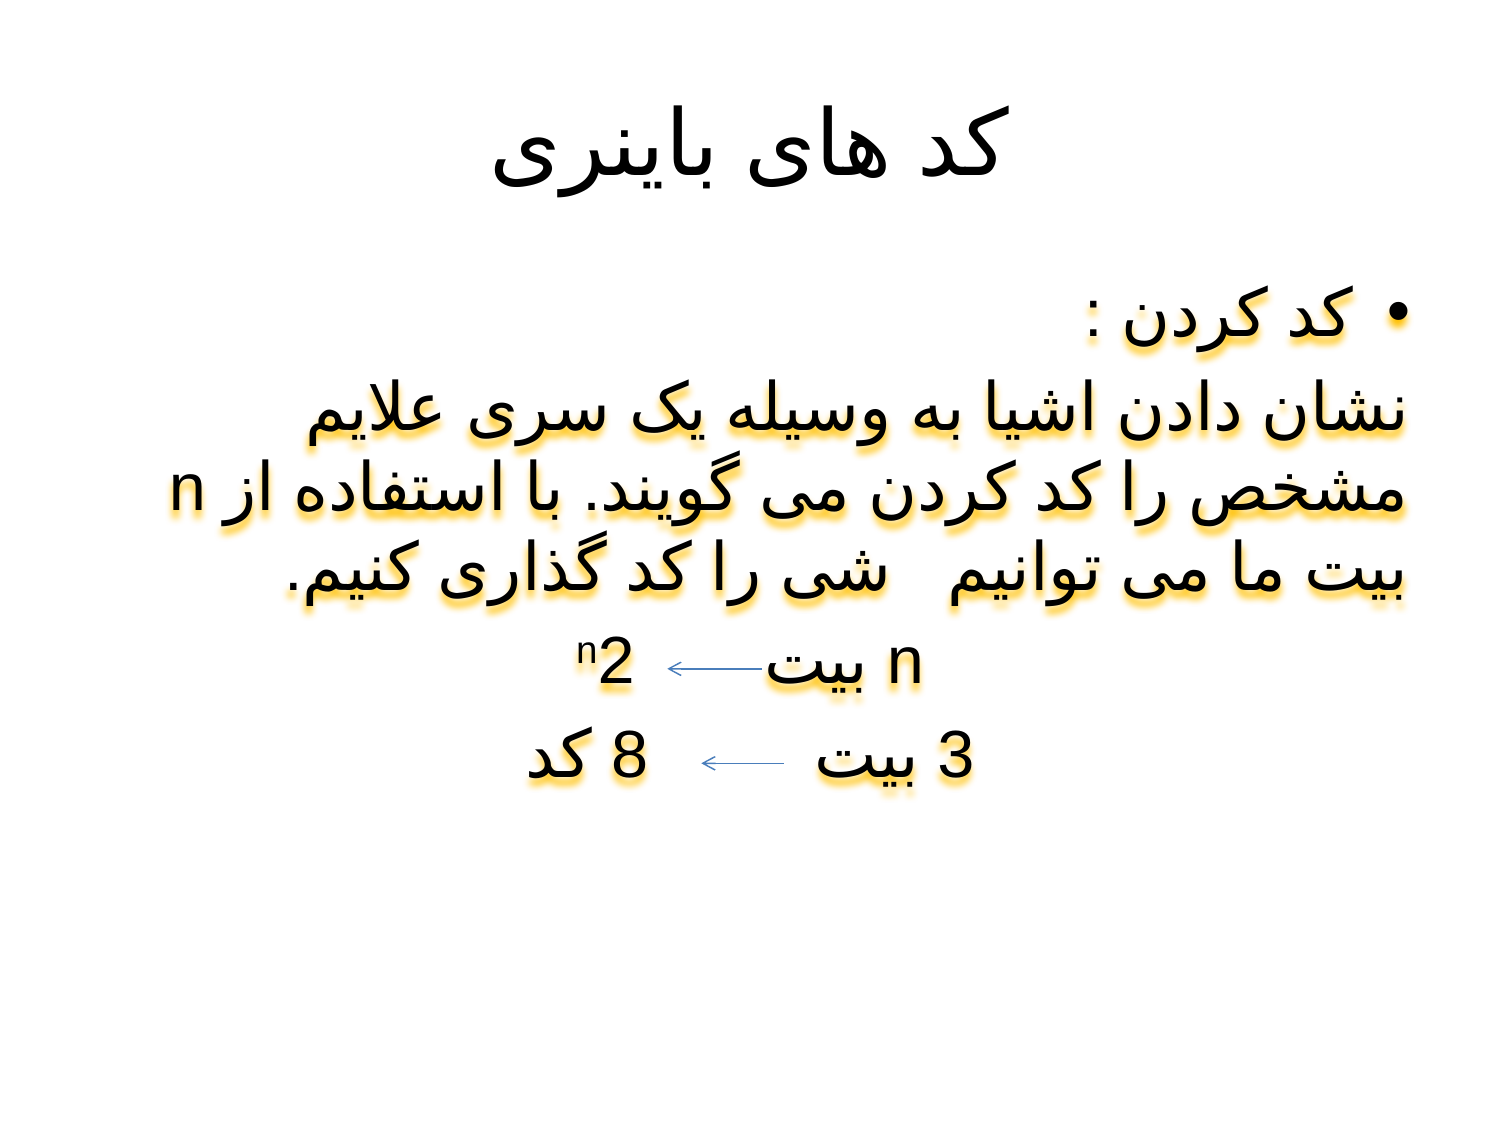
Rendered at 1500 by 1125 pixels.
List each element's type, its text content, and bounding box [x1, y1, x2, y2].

title کد های باینری [75, 45, 1425, 233]
